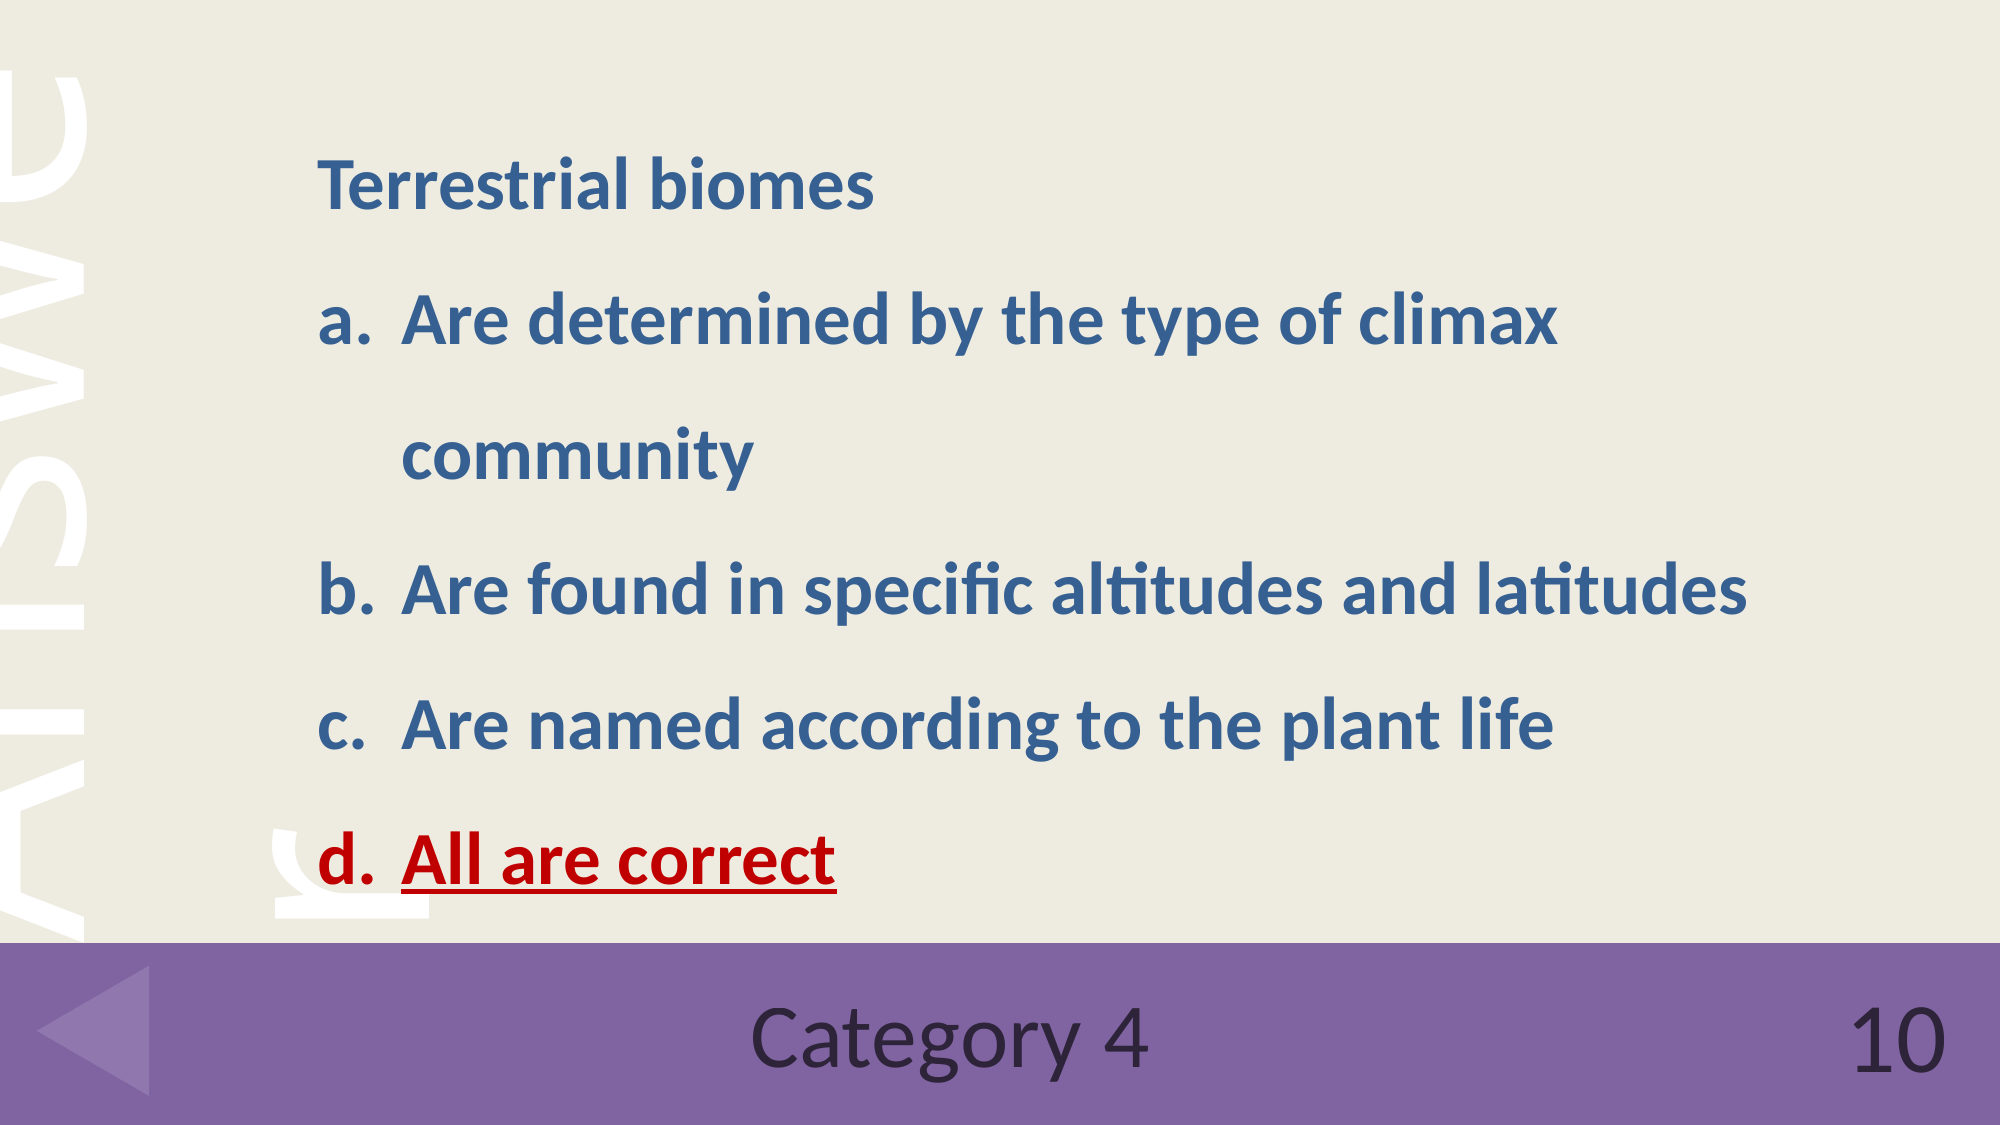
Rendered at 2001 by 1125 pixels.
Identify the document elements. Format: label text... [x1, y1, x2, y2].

title Category 4 [50, 937, 1850, 1125]
list Terrestrial biomes Are determined by the type of climax community Are found in specific altitudes and latitudes Are named according to the plant life All are correct [302, 138, 1850, 850]
list 10 [1850, 967, 1963, 1097]
